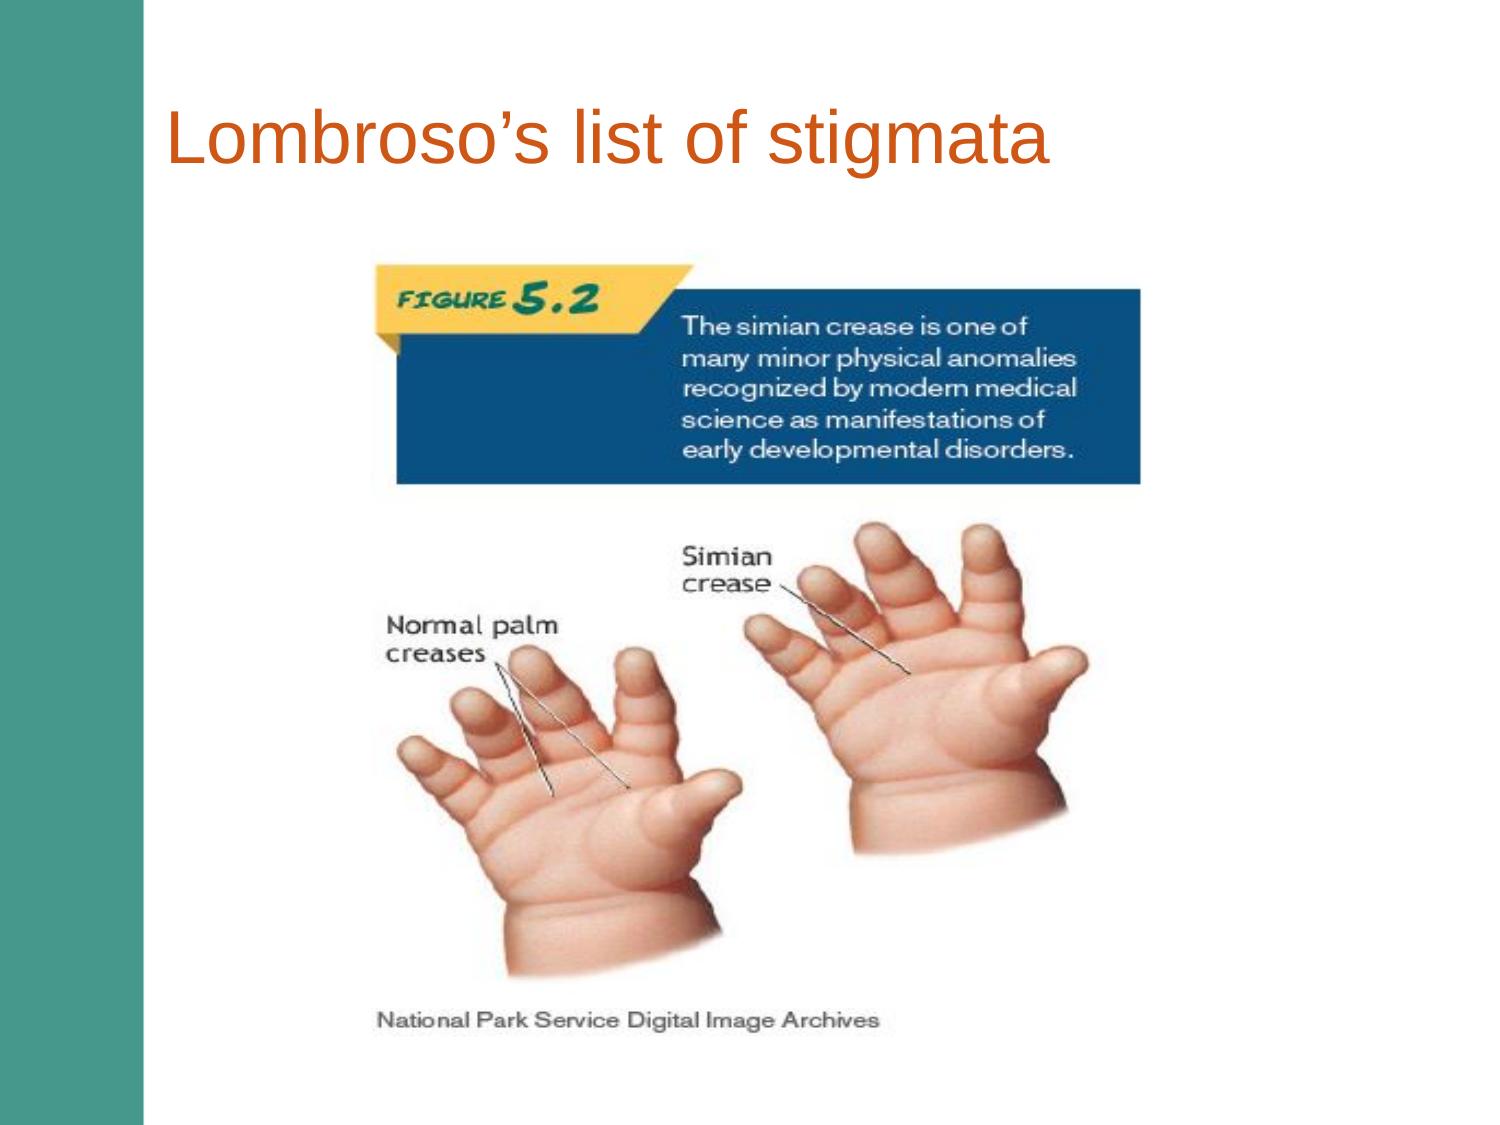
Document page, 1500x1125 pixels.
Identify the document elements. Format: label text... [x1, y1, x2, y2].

picture [0, 0, 1500, 1125]
title Lombroso’s list of stigmata [150, 50, 1444, 228]
